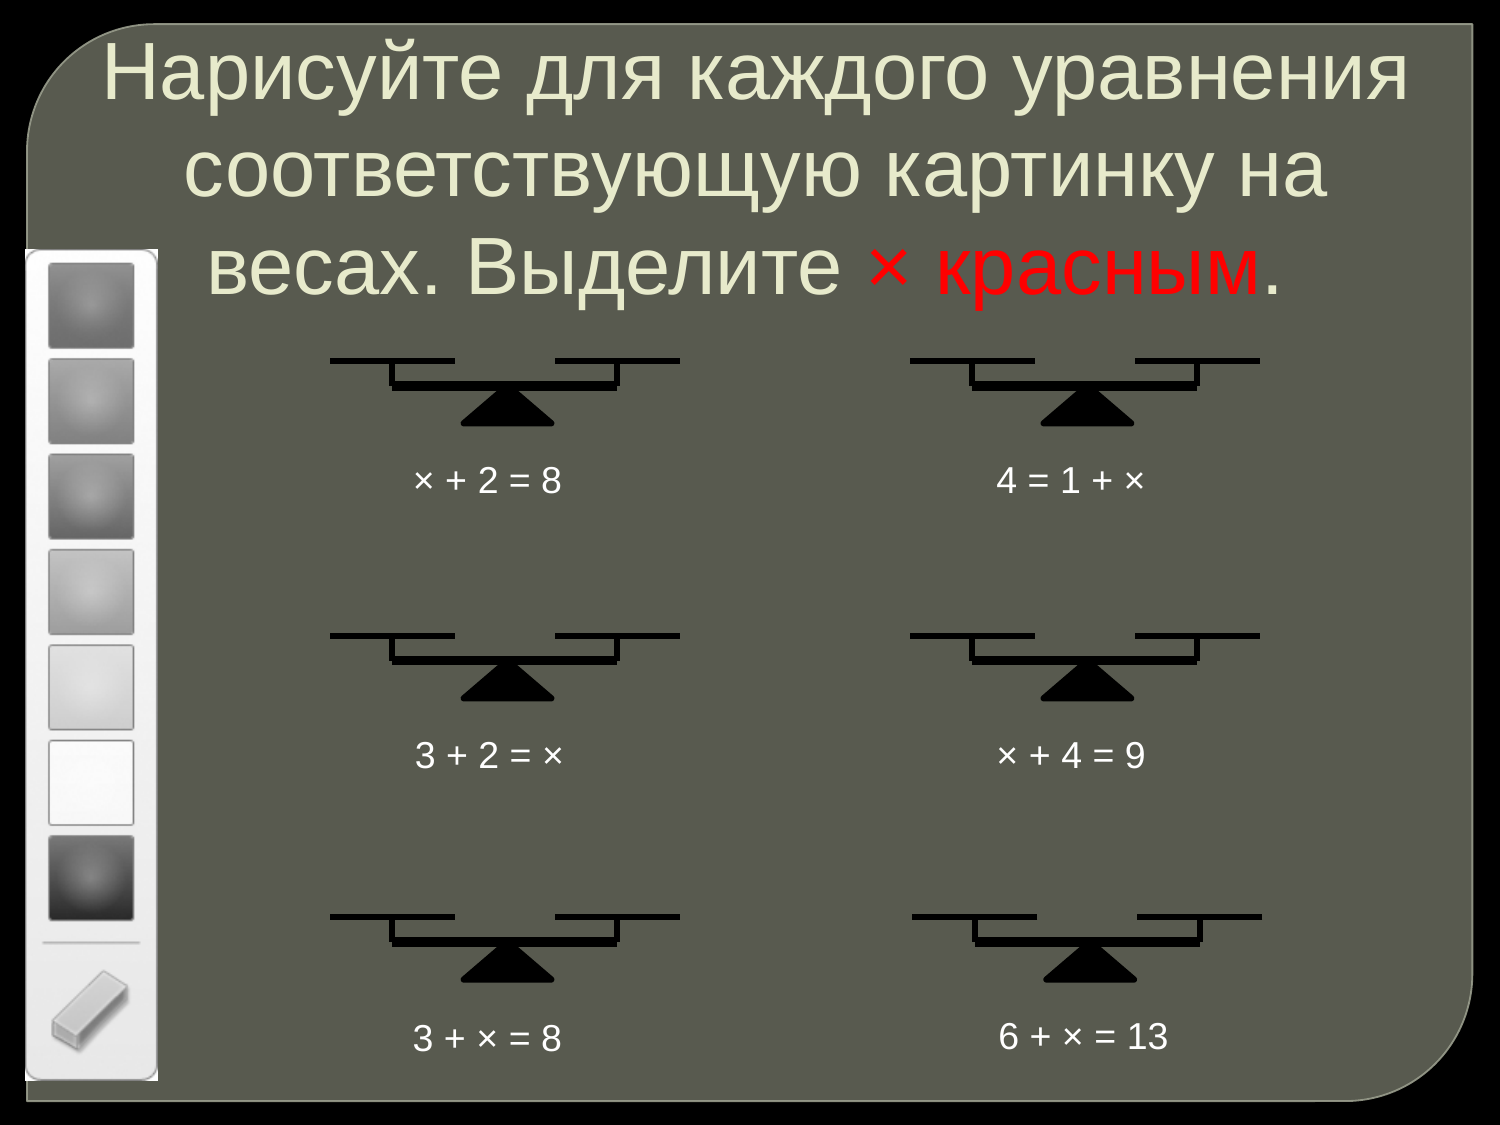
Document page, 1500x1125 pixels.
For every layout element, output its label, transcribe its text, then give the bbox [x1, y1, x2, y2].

picture [25, 249, 158, 1081]
text_box Нарисуйте для каждого уравнения соответствующую картинку на весах. Выделите × красным. [62, 19, 1450, 310]
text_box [329, 635, 681, 699]
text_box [329, 916, 681, 980]
text_box 6 + × = 13 [983, 1004, 1196, 1065]
text_box 3 + × = 8 [397, 1006, 586, 1067]
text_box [912, 916, 1263, 980]
text_box × + 2 = 8 [398, 448, 611, 508]
text_box × + 4 = 9 [981, 723, 1195, 783]
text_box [909, 360, 1260, 424]
text_box 4 = 1 + × [981, 448, 1195, 508]
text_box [329, 360, 681, 424]
text_box 3 + 2 = × [400, 723, 613, 783]
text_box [909, 635, 1260, 699]
